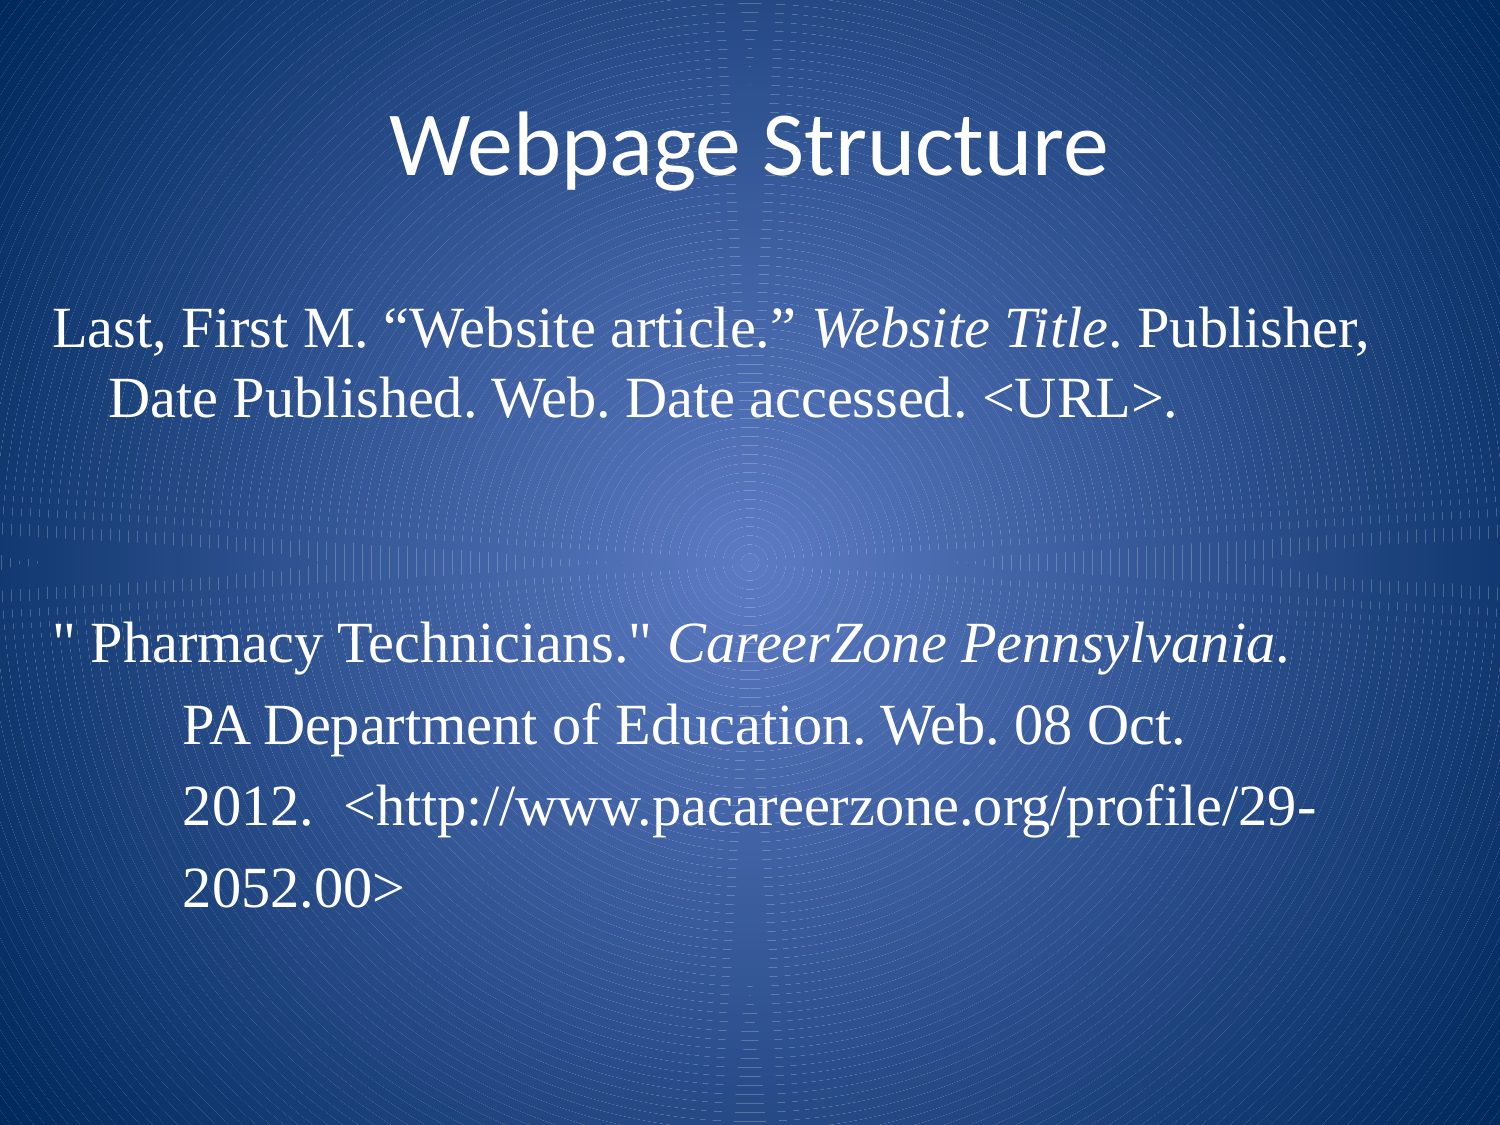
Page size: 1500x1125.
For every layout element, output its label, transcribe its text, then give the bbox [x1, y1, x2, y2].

title Webpage Structure [75, 45, 1425, 200]
list Last, First M. “Website article.” Website Title. Publisher, Date Published. Web. Date accessed. <URL>. " Pharmacy Technicians." CareerZone Pennsylvania. PA Department of Education. Web. 08 Oct. 2012. <http://www.pacareerzone.org/profile/29- 2052.00> [37, 200, 1450, 1005]
